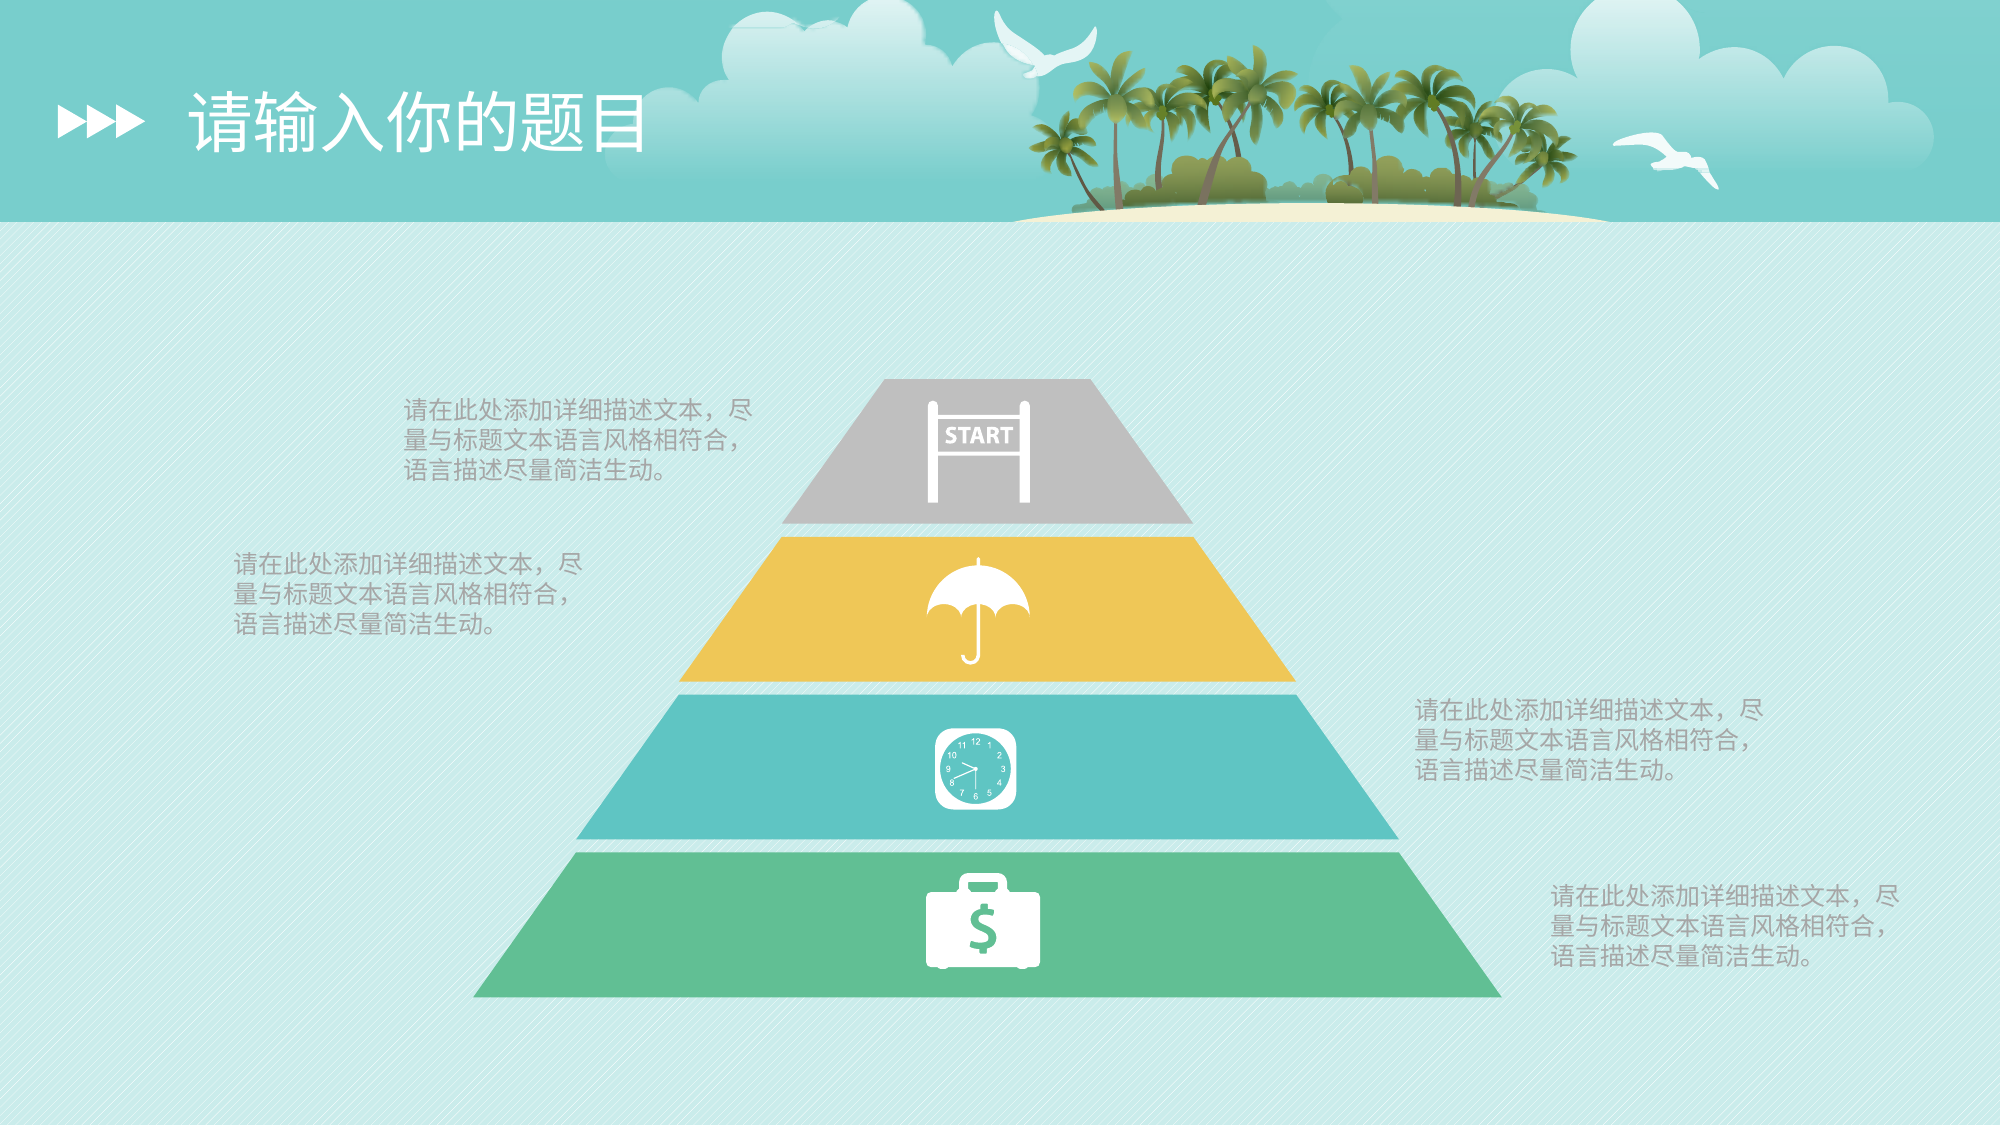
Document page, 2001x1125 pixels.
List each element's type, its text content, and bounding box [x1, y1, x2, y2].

text_box 请在此处添加详细描述文本，尽量与标题文本语言风格相符合，语言描述尽量简洁生动。 [388, 387, 781, 492]
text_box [473, 852, 1502, 998]
text_box 请在此处添加详细描述文本，尽量与标题文本语言风格相符合，语言描述尽量简洁生动。 [1399, 686, 1793, 792]
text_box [678, 536, 1297, 682]
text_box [781, 379, 1194, 524]
text_box 请在此处添加详细描述文本，尽量与标题文本语言风格相符合，语言描述尽量简洁生动。 [1536, 873, 1930, 978]
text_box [576, 694, 1399, 840]
text_box 请在此处添加详细描述文本，尽量与标题文本语言风格相符合，语言描述尽量简洁生动。 [218, 541, 612, 646]
